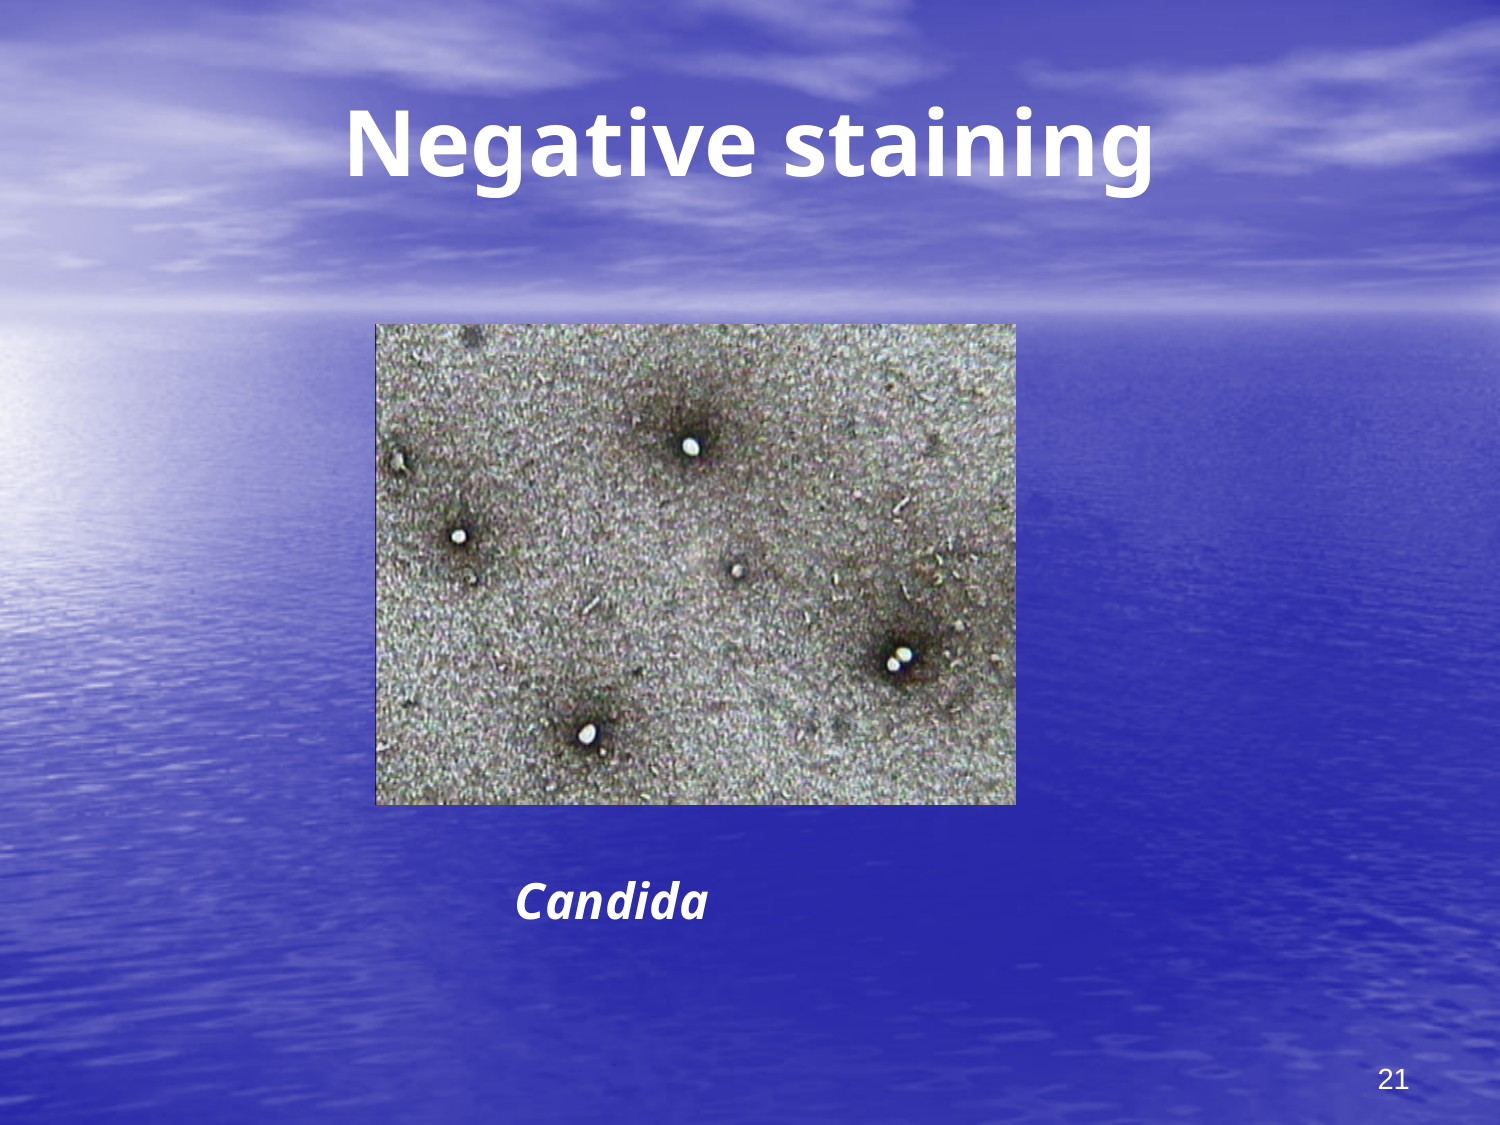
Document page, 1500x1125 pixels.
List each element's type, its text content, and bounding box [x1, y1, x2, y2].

slide_number 21 [1074, 1024, 1426, 1103]
picture [374, 324, 1016, 806]
text_box Candida [499, 862, 1013, 938]
text_box Negative staining [74, 45, 1425, 234]
